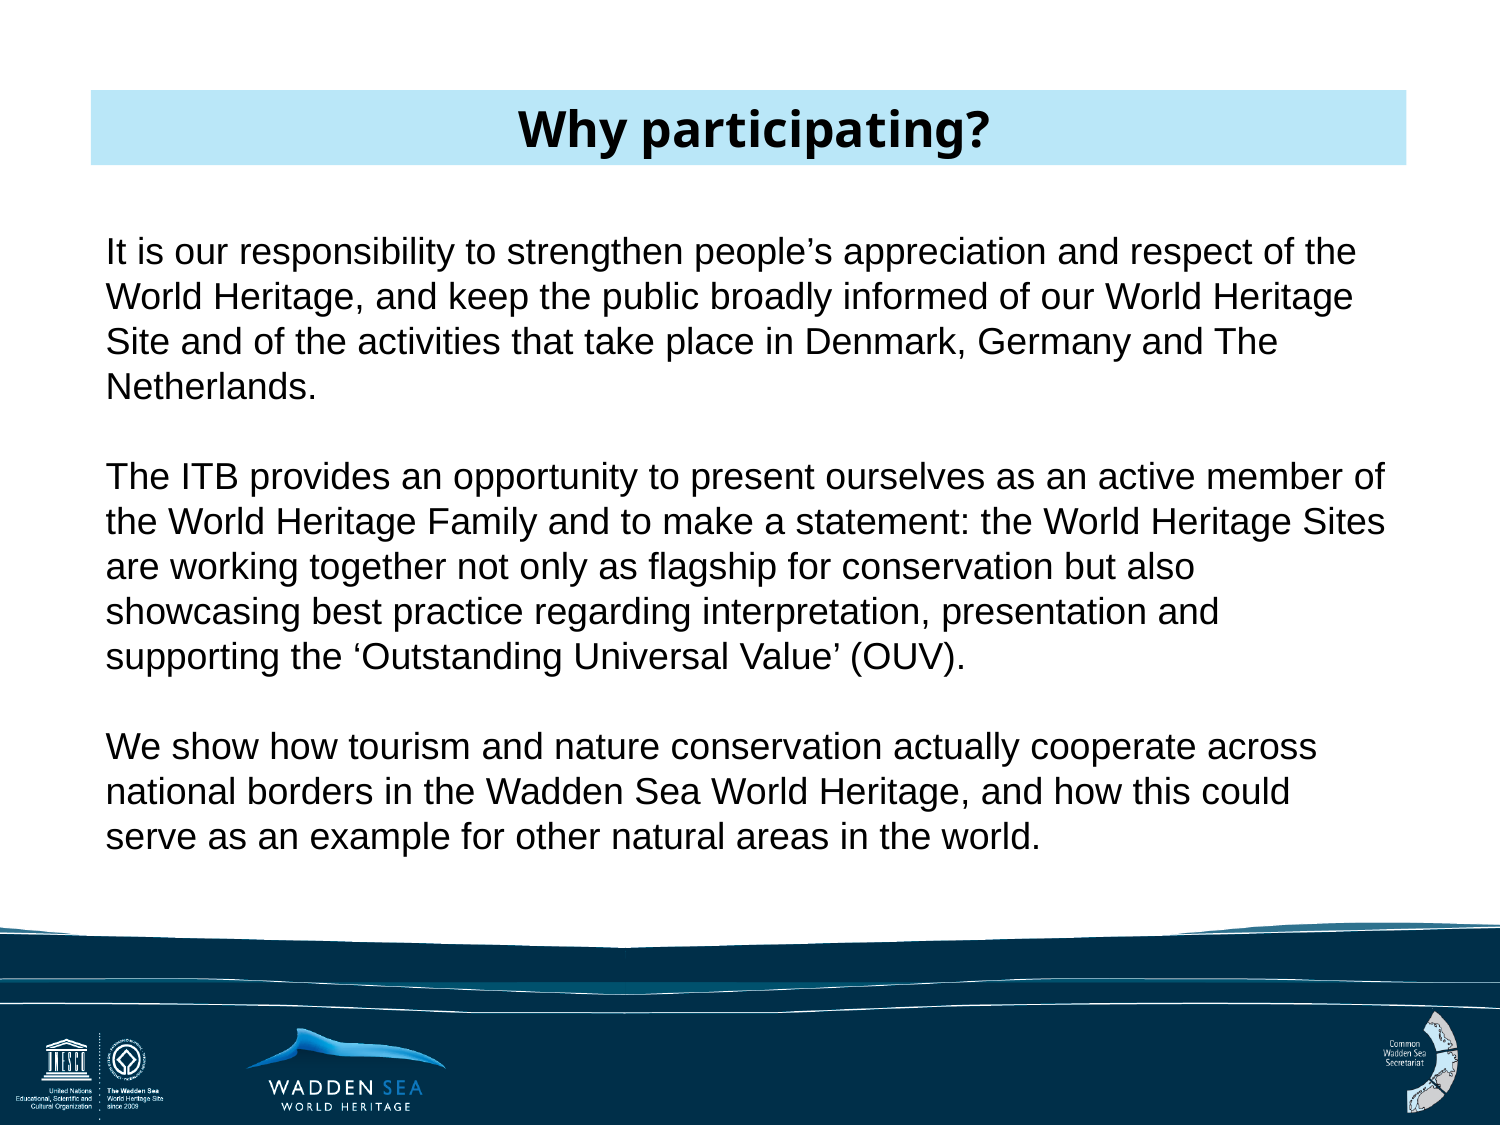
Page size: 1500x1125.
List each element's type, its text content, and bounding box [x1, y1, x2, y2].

text_box Why participating? [90, 90, 1407, 166]
text_box It is our responsibility to strengthen people’s appreciation and respect of the World Heritage, and keep the public broadly informed of our World Heritage Site and of the activities that take place in Denmark, Germany and The Netherlands. The ITB provides an opportunity to present ourselves as an active member of the World Heritage Family and to make a statement: the World Heritage Sites are working together not only as flagship for conservation but also showcasing best practice regarding interpretation, presentation and supporting the ‘Outstanding Universal Value’ (OUV). We show how tourism and nature conservation actually cooperate across national borders in the Wadden Sea World Heritage, and how this could serve as an example for other natural areas in the world. [90, 219, 1403, 865]
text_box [0, 920, 1500, 1125]
